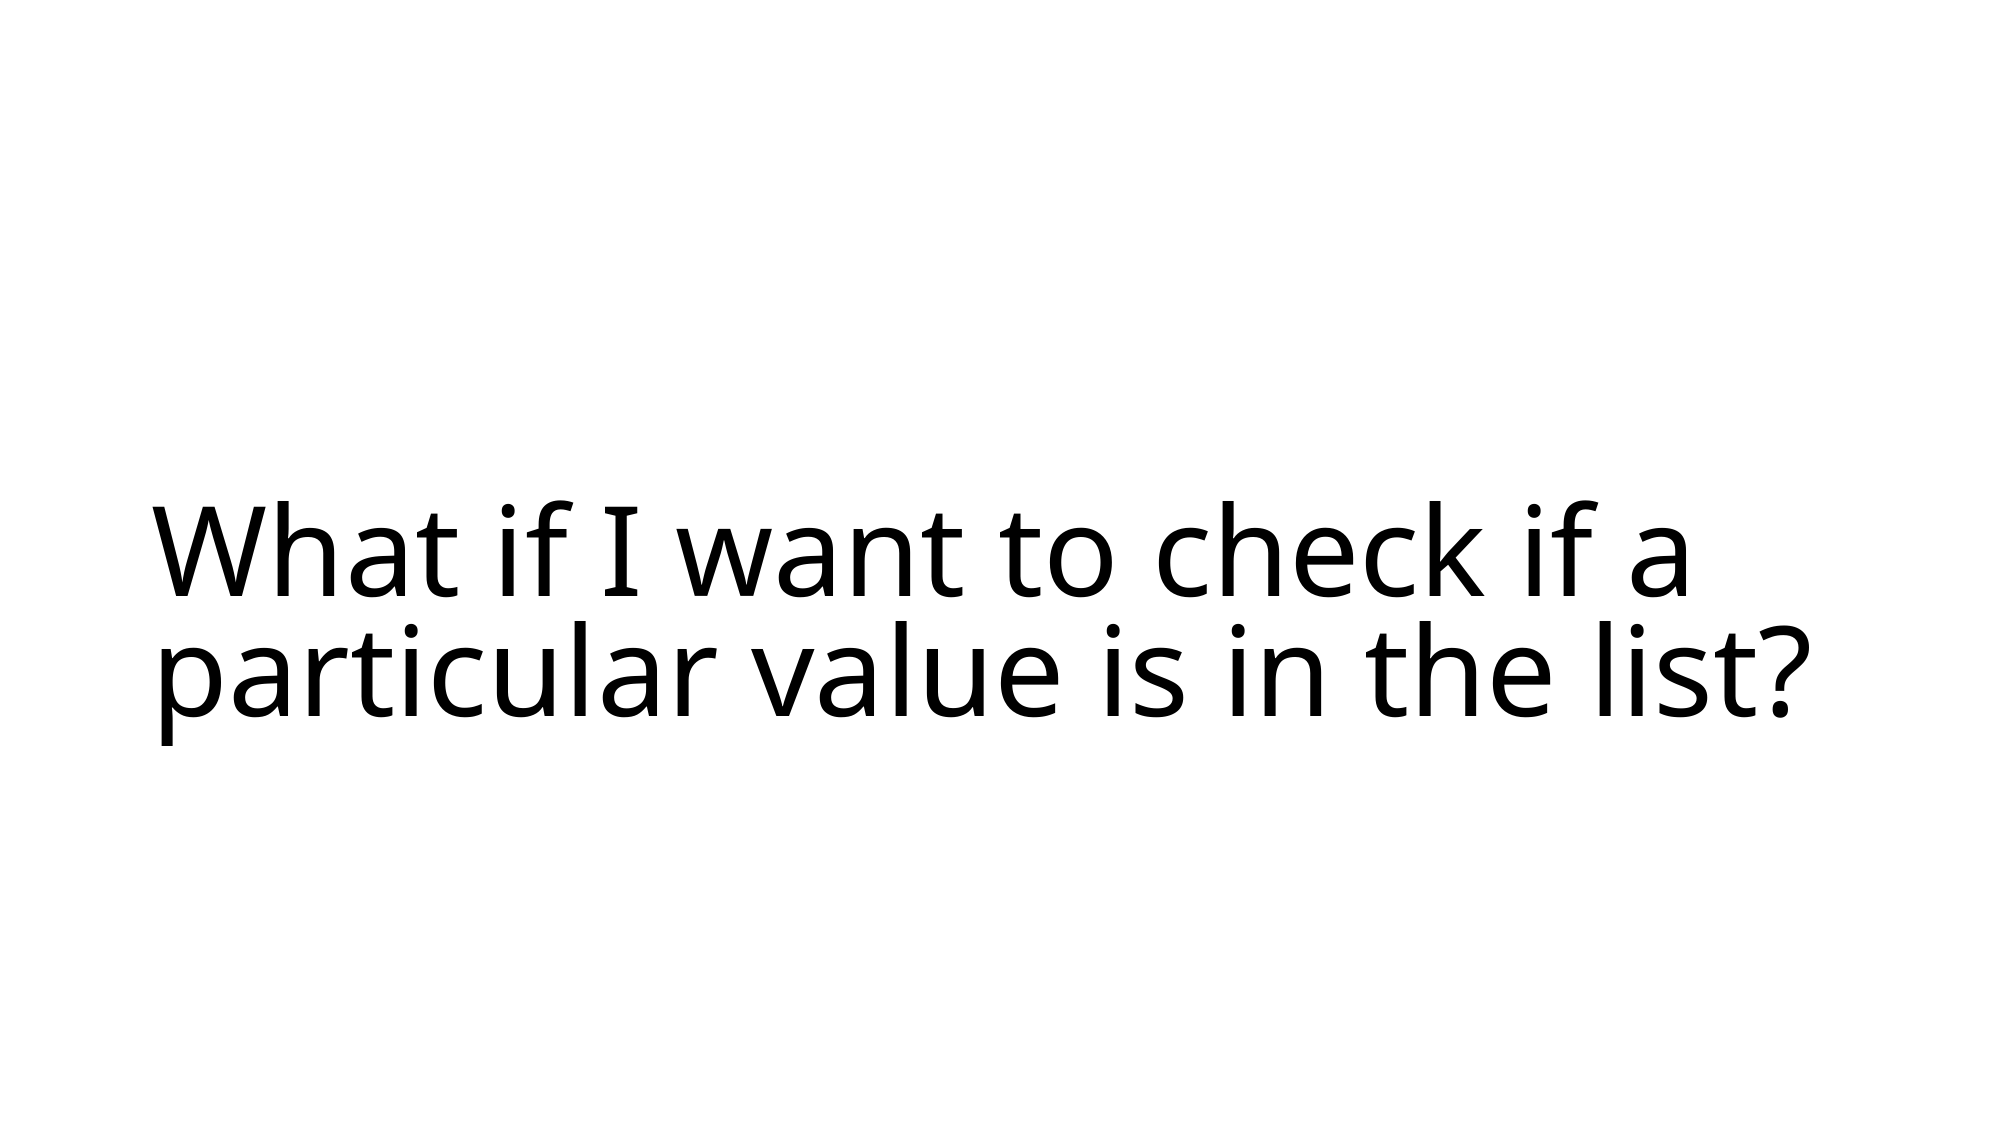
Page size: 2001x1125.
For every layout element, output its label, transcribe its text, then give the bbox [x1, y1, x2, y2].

title What if I want to check if a particular value is in the list? [136, 280, 1862, 749]
